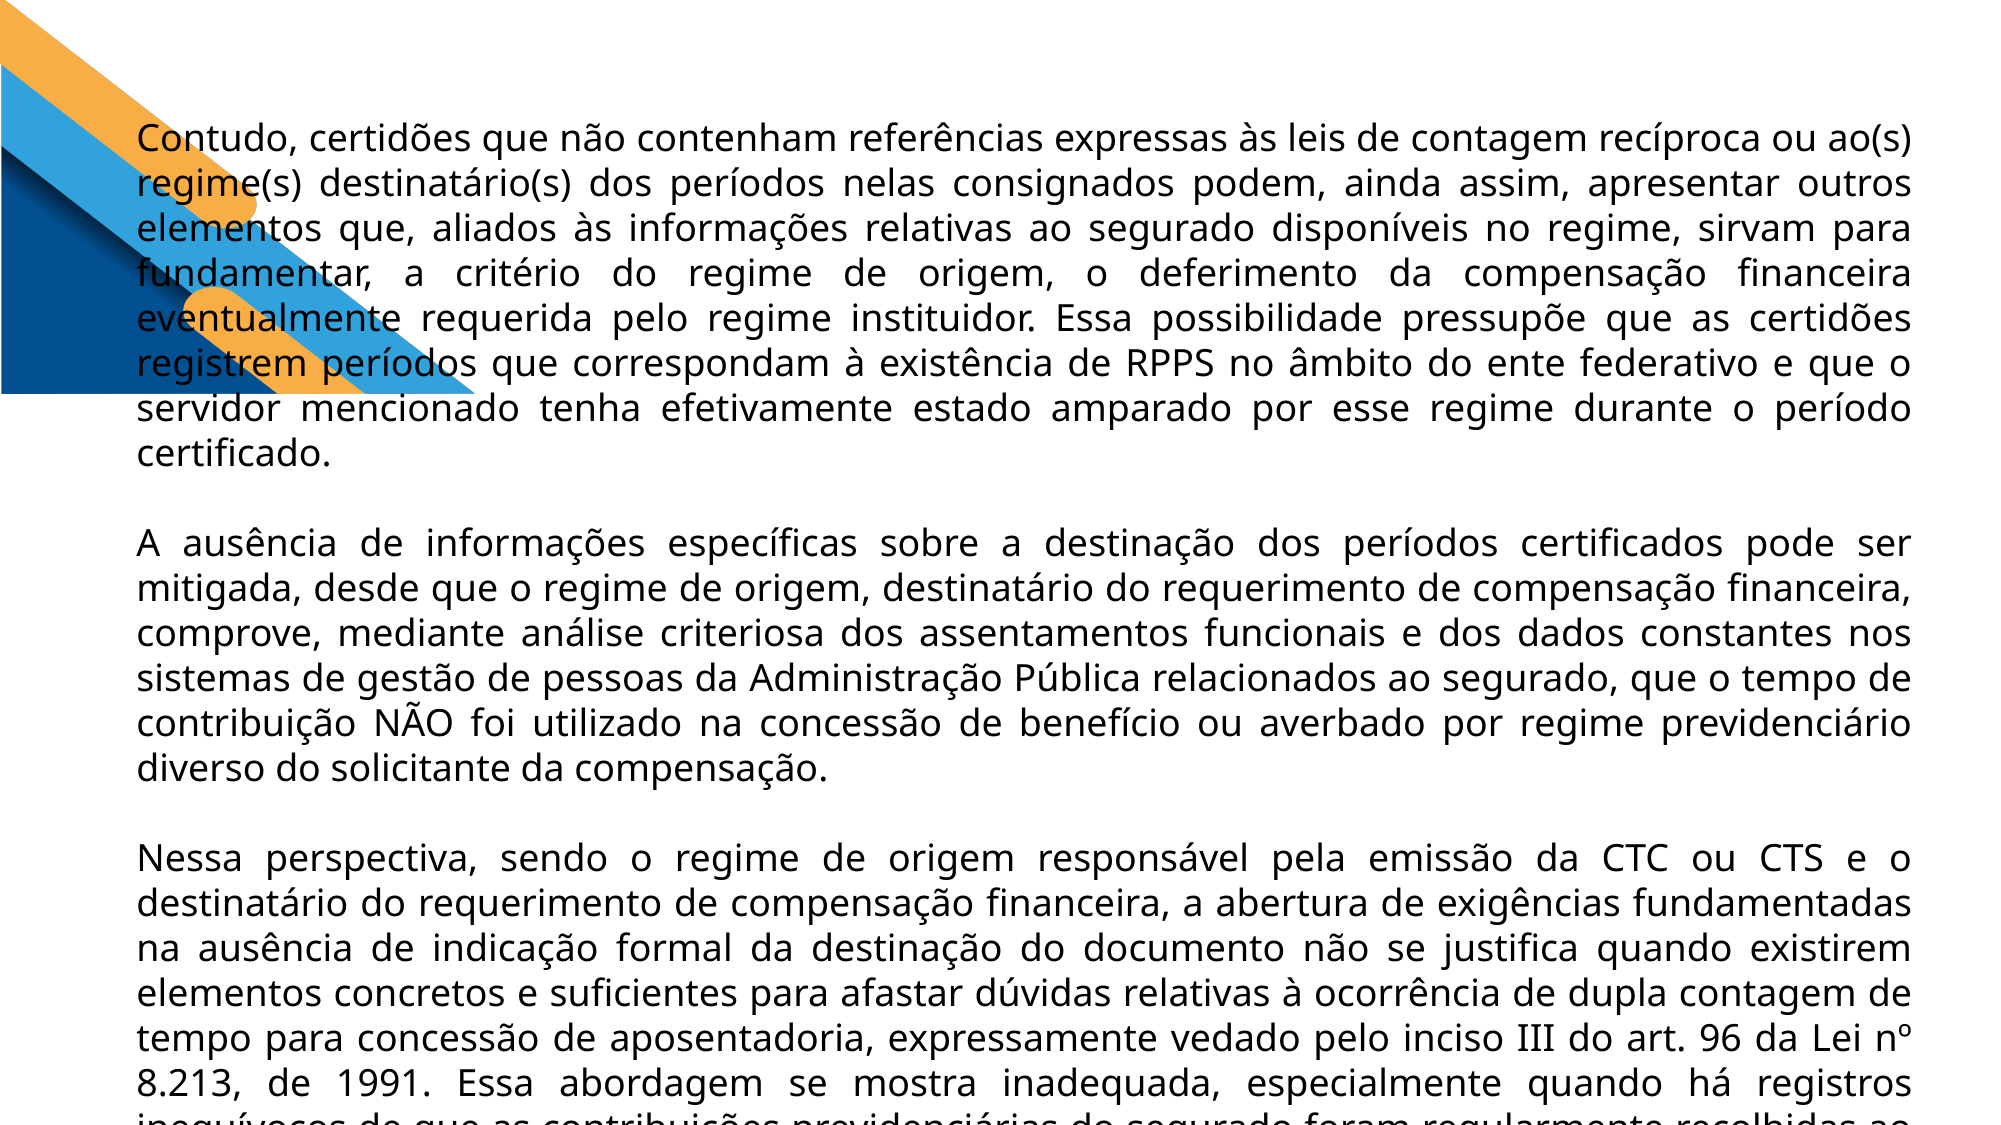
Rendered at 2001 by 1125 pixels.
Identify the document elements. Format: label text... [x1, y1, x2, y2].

text_box Contudo, certidões que não contenham referências expressas às leis de contagem recíproca ou ao(s) regime(s) destinatário(s) dos períodos nelas consignados podem, ainda assim, apresentar outros elementos que, aliados às informações relativas ao segurado disponíveis no regime, sirvam para fundamentar, a critério do regime de origem, o deferimento da compensação financeira eventualmente requerida pelo regime instituidor. Essa possibilidade pressupõe que as certidões registrem períodos que correspondam à existência de RPPS no âmbito do ente federativo e que o servidor mencionado tenha efetivamente estado amparado por esse regime durante o período certificado. A ausência de informações específicas sobre a destinação dos períodos certificados pode ser mitigada, desde que o regime de origem, destinatário do requerimento de compensação financeira, comprove, mediante análise criteriosa dos assentamentos funcionais e dos dados constantes nos sistemas de gestão de pessoas da Administração Pública relacionados ao segurado, que o tempo de contribuição NÃO foi utilizado na concessão de benefício ou averbado por regime previdenciário diverso do solicitante da compensação. Nessa perspectiva, sendo o regime de origem responsável pela emissão da CTC ou CTS e o destinatário do requerimento de compensação financeira, a abertura de exigências fundamentadas na ausência de indicação formal da destinação do documento não se justifica quando existirem elementos concretos e suficientes para afastar dúvidas relativas à ocorrência de dupla contagem de tempo para concessão de aposentadoria, expressamente vedado pelo inciso III do art. 96 da Lei nº 8.213, de 1991. Essa abordagem se mostra inadequada, especialmente quando há registros inequívocos de que as contribuições previdenciárias do segurado foram regularmente recolhidas ao RPPS no período, conforme apontado pelo consulente. [121, 106, 1929, 1125]
text_box [0, 0, 475, 394]
